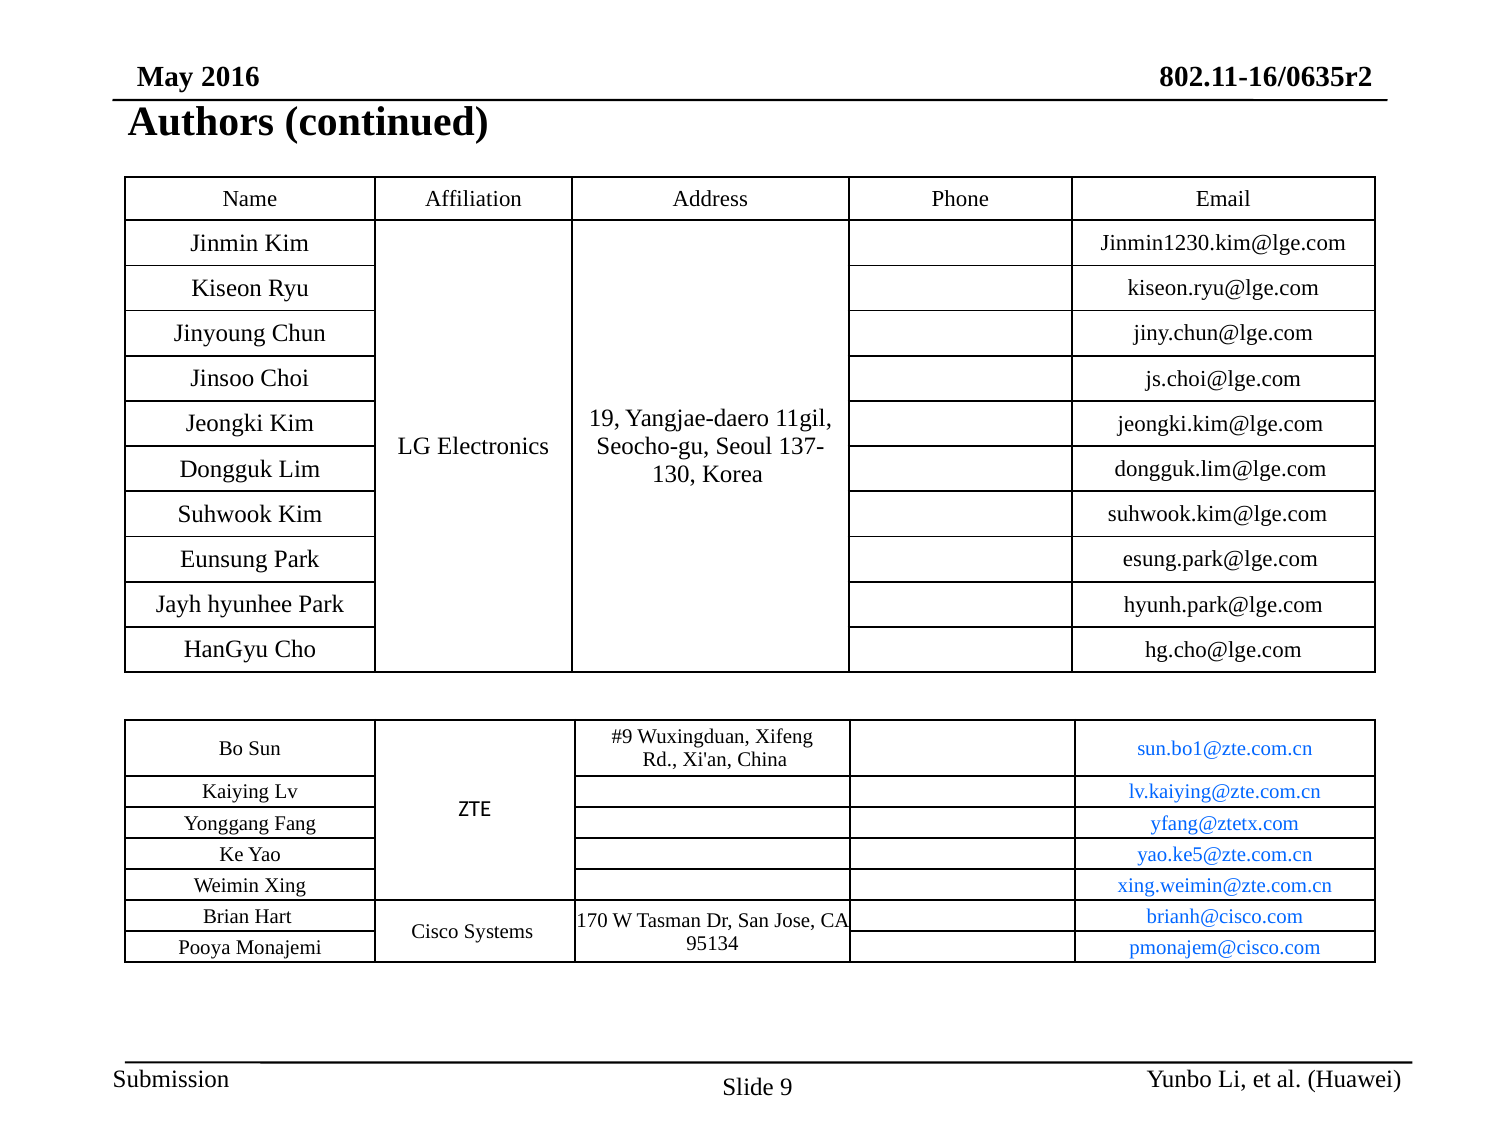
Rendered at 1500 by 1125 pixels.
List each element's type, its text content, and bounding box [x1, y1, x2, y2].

title Authors (continued) [112, 99, 1388, 138]
table_header Bo Sun [126, 721, 374, 775]
slide_number Slide 9 [713, 1069, 802, 1101]
table_header ZTE [376, 721, 574, 899]
table_cell yfang@ztetx.com [1076, 808, 1374, 837]
table_header sun.bo1@zte.com.cn [1076, 721, 1374, 775]
table_cell Kiseon Ryu [126, 266, 374, 310]
table_cell xing.weimin@zte.com.cn [1076, 870, 1374, 899]
table_cell Weimin Xing [126, 870, 374, 899]
table_cell [850, 221, 1071, 265]
table_cell [576, 839, 849, 868]
table_cell Dongguk Lim [126, 447, 374, 490]
table_cell [850, 402, 1071, 445]
table_cell [576, 870, 849, 899]
table_cell hg.cho@lge.com [1073, 628, 1374, 671]
table_header Phone [850, 178, 1071, 219]
table_cell brianh@cisco.com [1076, 901, 1374, 930]
table_cell jeongki.kim@lge.com [1073, 402, 1374, 445]
table_header Address [573, 178, 848, 219]
table_cell LG Electronics [376, 221, 571, 671]
table_header #9 Wuxingduan, Xifeng Rd., Xi'an, China [576, 721, 849, 775]
table_cell Jayh hyunhee Park [126, 583, 374, 626]
table_cell kiseon.ryu@lge.com [1073, 266, 1374, 310]
table_cell Jeongki Kim [126, 402, 374, 445]
table_cell [851, 839, 1074, 868]
table_cell Suhwook Kim [126, 492, 374, 536]
table_cell Jinyoung Chun [126, 311, 374, 355]
table_cell Ke Yao [126, 839, 374, 868]
table_cell Yonggang Fang [126, 808, 374, 837]
table_cell [850, 447, 1071, 490]
table_cell Cisco Systems [376, 901, 574, 961]
table_cell Jinmin1230.kim@lge.com [1073, 221, 1374, 265]
table_cell js.choi@lge.com [1073, 357, 1374, 400]
table_cell [850, 537, 1071, 581]
table_cell Pooya Monajemi [126, 932, 374, 961]
table_cell [850, 357, 1071, 400]
table_cell [576, 777, 849, 806]
table_cell HanGyu Cho [126, 628, 374, 671]
table_cell pmonajem@cisco.com [1076, 932, 1374, 961]
table_cell yao.ke5@zte.com.cn [1076, 839, 1374, 868]
table_cell Eunsung Park [126, 537, 374, 581]
table_cell Kaiying Lv [126, 777, 374, 806]
table_cell 19, Yangjae-daero 11gil, Seocho-gu, Seoul 137-130, Korea [573, 221, 848, 671]
footer Yunbo Li, et al. (Huawei) [949, 1061, 1402, 1093]
table_header Name [126, 178, 374, 219]
table_cell [851, 870, 1074, 899]
table_cell [850, 311, 1071, 355]
table_header [851, 721, 1074, 775]
table_cell hyunh.park@lge.com [1073, 583, 1374, 626]
table_cell [851, 901, 1074, 930]
table_cell Brian Hart [126, 901, 374, 930]
table_cell dongguk.lim@lge.com [1073, 447, 1374, 490]
table_cell 170 W Tasman Dr, San Jose, CA 95134 [576, 901, 849, 961]
table_cell [850, 583, 1071, 626]
table_cell Jinsoo Choi [126, 357, 374, 400]
table_cell Jinmin Kim [126, 221, 374, 265]
table_cell jiny.chun@lge.com [1073, 311, 1374, 355]
table_cell [851, 808, 1074, 837]
table_cell [576, 808, 849, 837]
table_cell [851, 932, 1074, 961]
table_cell [850, 492, 1071, 536]
table_cell [850, 266, 1071, 310]
table_cell [850, 628, 1071, 671]
table_header Email [1073, 178, 1374, 219]
table_cell lv.kaiying@zte.com.cn [1076, 777, 1374, 806]
table_cell suhwook.kim@lge.com [1073, 492, 1374, 536]
table_cell [851, 777, 1074, 806]
table_cell esung.park@lge.com [1073, 537, 1374, 581]
table_header Affiliation [376, 178, 571, 219]
